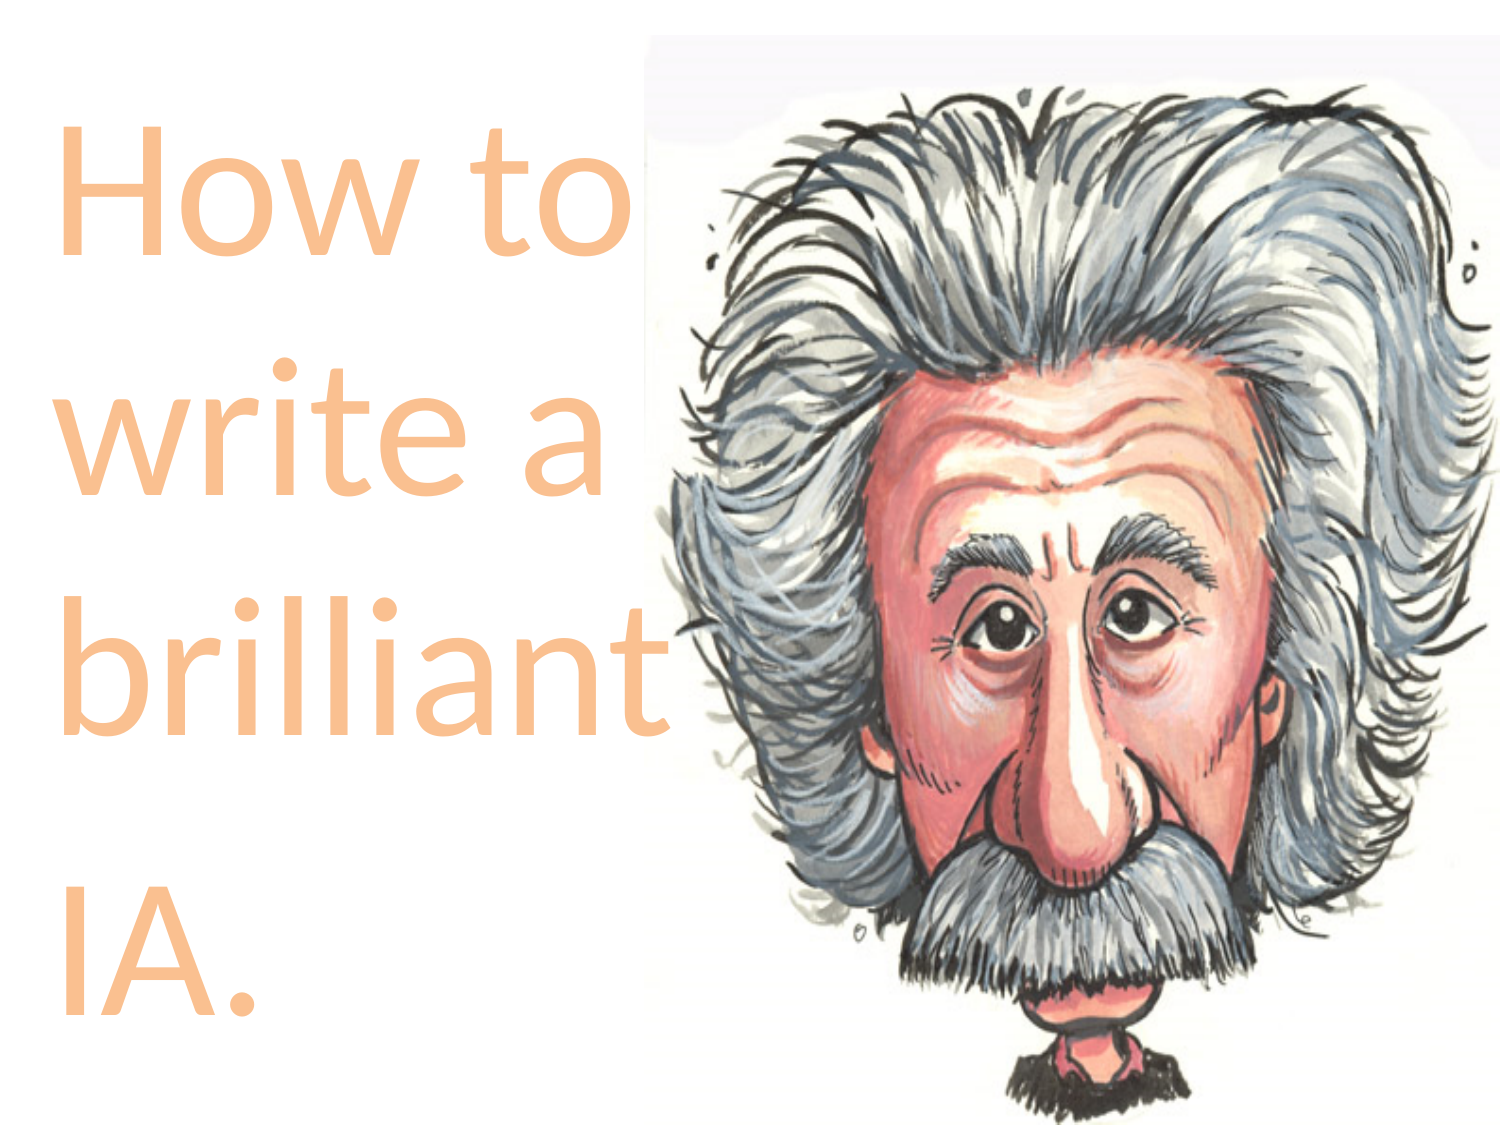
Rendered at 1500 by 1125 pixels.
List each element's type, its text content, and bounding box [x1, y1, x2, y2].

picture [644, 34, 1500, 1125]
subtitle How to write a brilliant IA. [35, 47, 639, 879]
